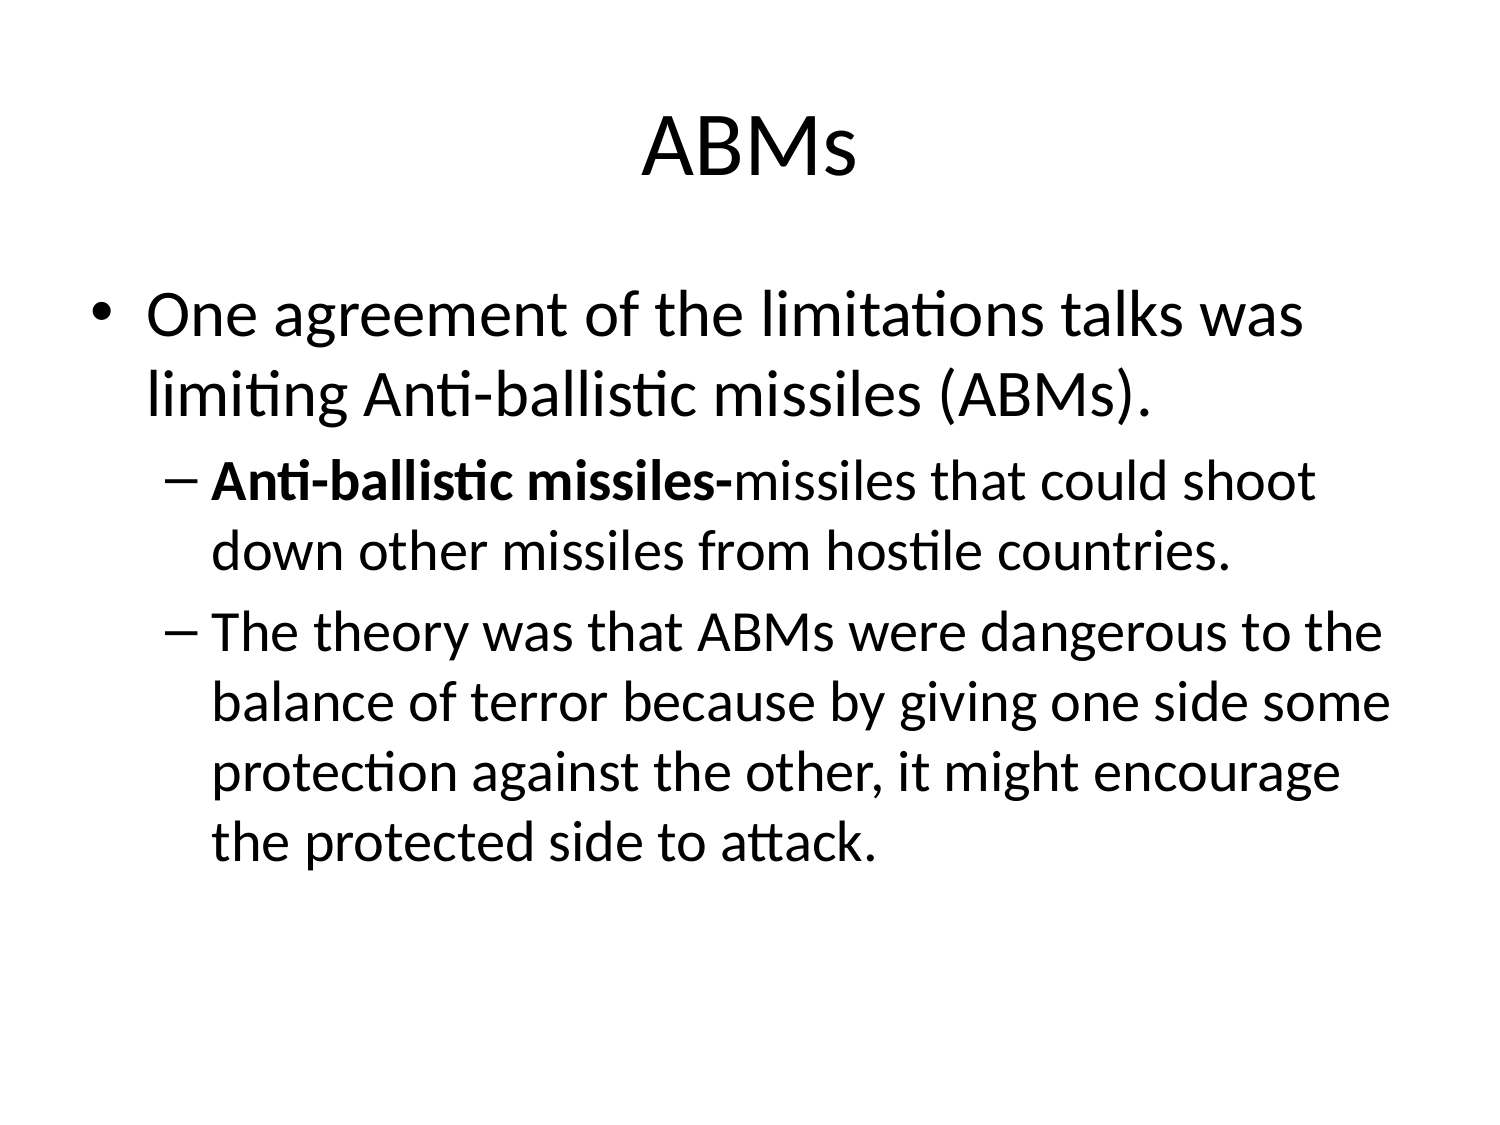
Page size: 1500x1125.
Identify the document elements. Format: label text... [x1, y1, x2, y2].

title ABMs [75, 45, 1425, 233]
list One agreement of the limitations talks was limiting Anti-ballistic missiles (ABMs). Anti-ballistic missiles-missiles that could shoot down other missiles from hostile countries. The theory was that ABMs were dangerous to the balance of terror because by giving one side some protection against the other, it might encourage the protected side to attack. [75, 262, 1425, 1005]
